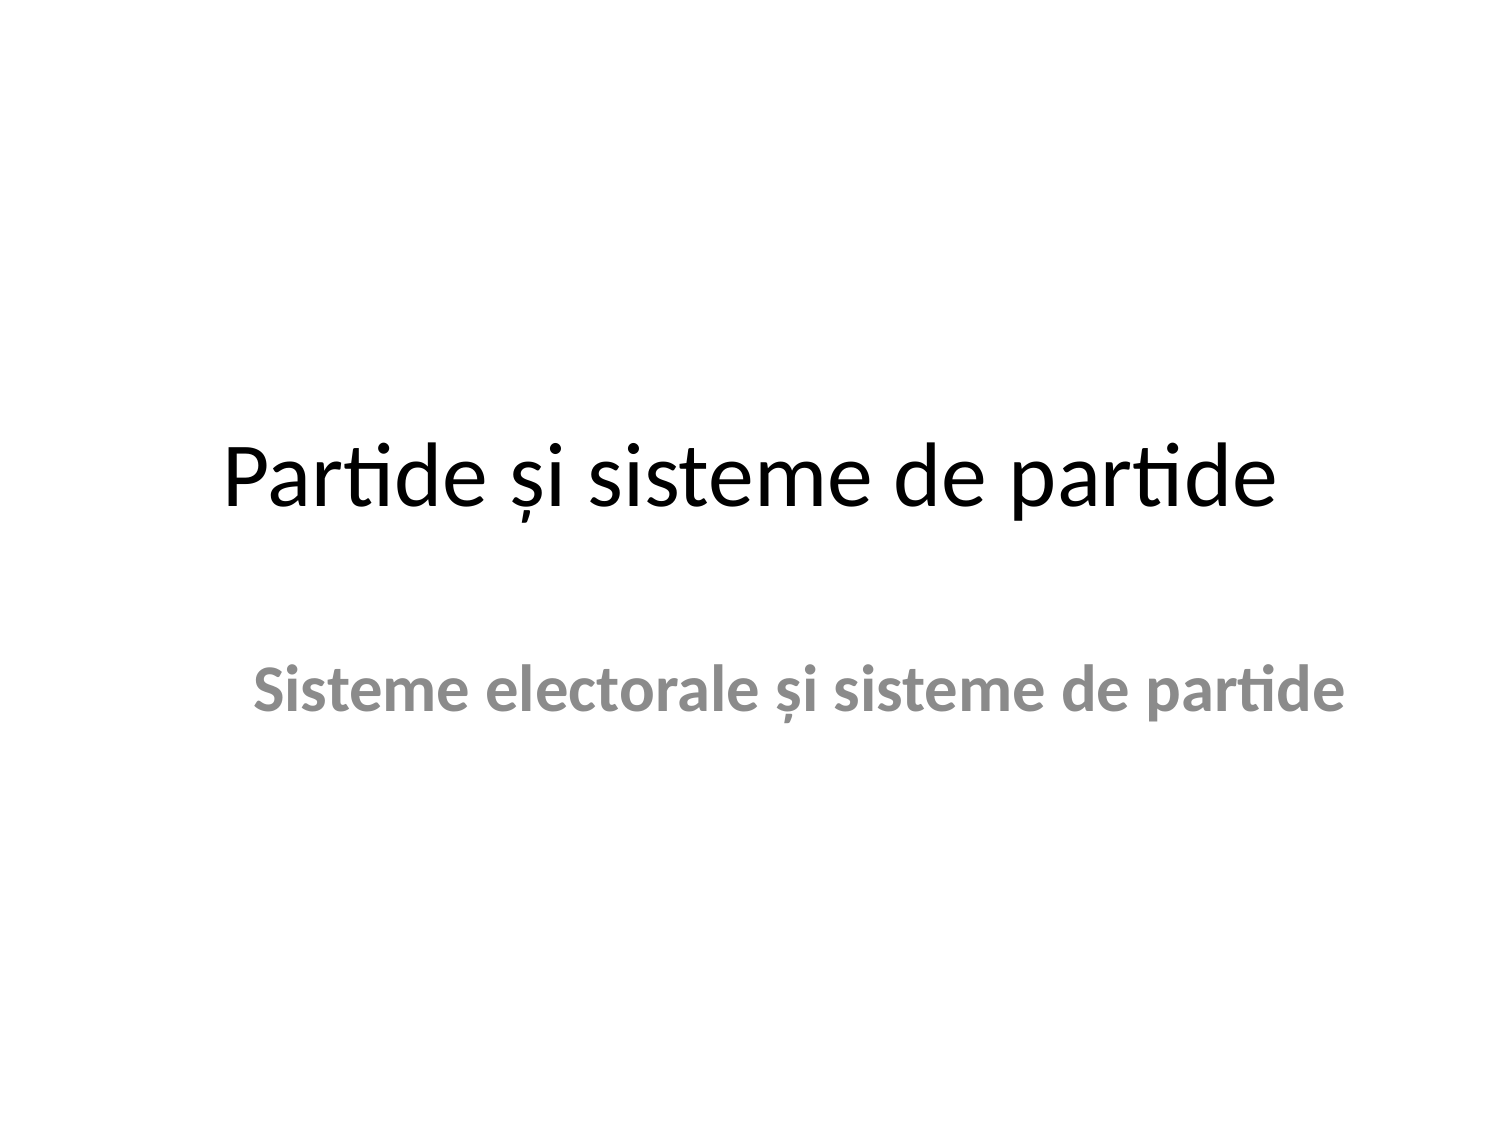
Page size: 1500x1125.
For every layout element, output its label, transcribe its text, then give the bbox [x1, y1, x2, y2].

title Partide și sisteme de partide [112, 349, 1388, 591]
subtitle Sisteme electorale și sisteme de partide [225, 637, 1375, 925]
